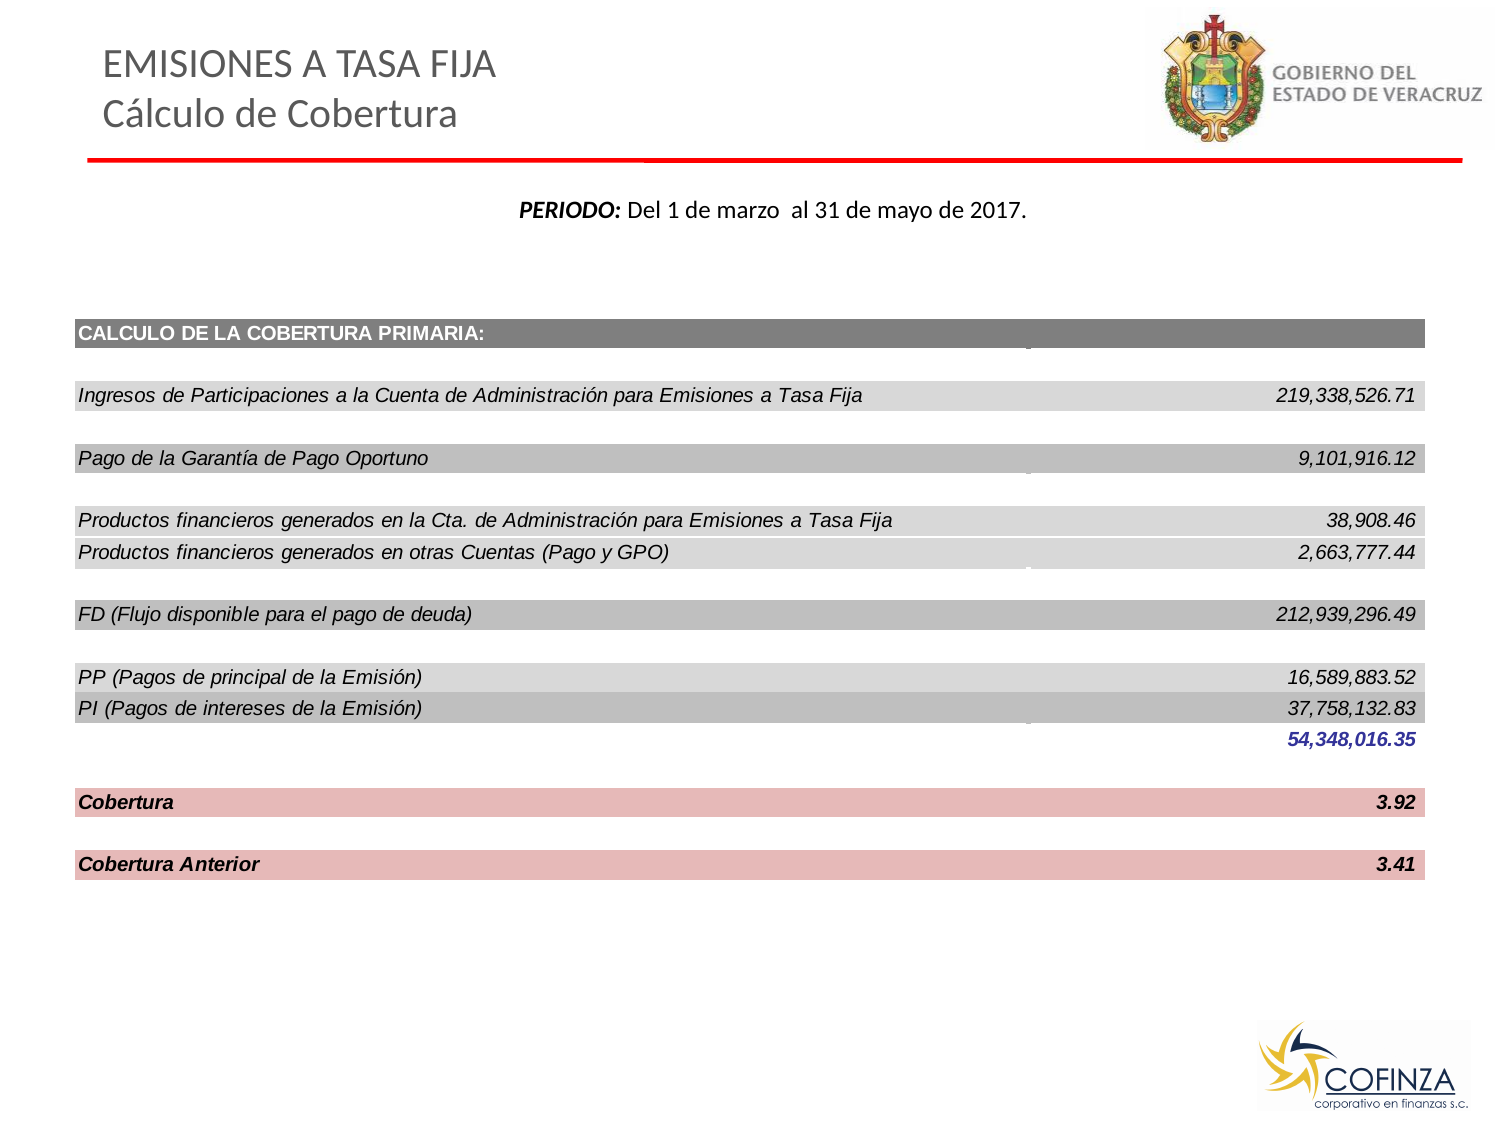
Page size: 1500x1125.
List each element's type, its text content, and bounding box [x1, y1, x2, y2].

picture [73, 317, 1427, 882]
picture [1257, 1020, 1471, 1111]
picture [1145, 7, 1495, 150]
text_box PERIODO: Del 1 de marzo al 31 de mayo de 2017. [88, 185, 1459, 262]
title EMISIONES A TASA FIJA Cálculo de Cobertura [87, 23, 1366, 149]
